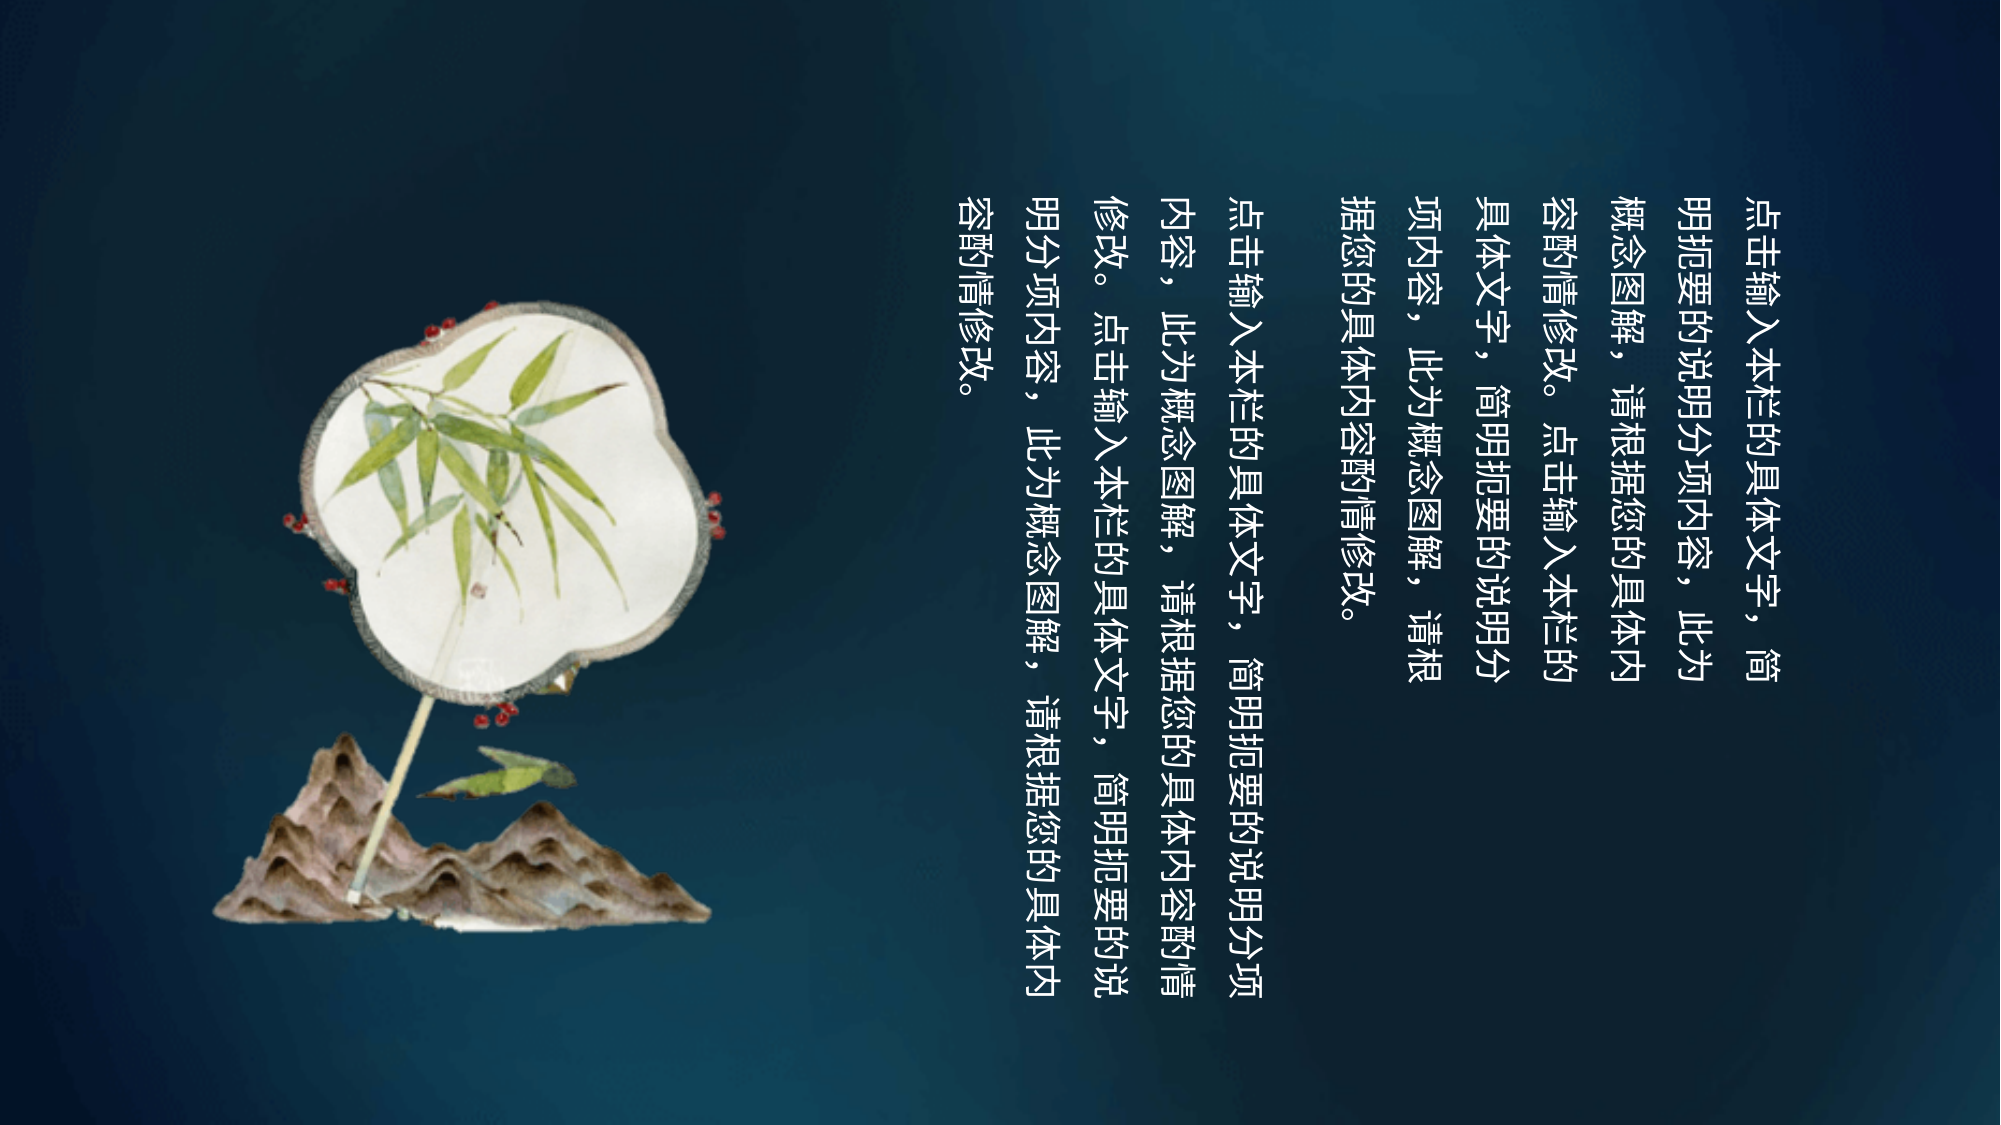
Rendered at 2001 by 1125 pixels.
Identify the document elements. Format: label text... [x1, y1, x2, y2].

text_box 点击输入本栏的具体文字，简明扼要的说明分项内容，此为概念图解，请根据您的具体内容酌情修改。点击输入本栏的具体文字，简明扼要的说明分项内容，此为概念图解，请根据您的具体内容酌情修改。 [1300, 180, 1817, 700]
picture [0, 0, 2000, 1125]
text_box 点击输入本栏的具体文字，简明扼要的说明分项内容，此为概念图解，请根据您的具体内容酌情修改。点击输入本栏的具体文字，简明扼要的说明分项内容，此为概念图解，请根据您的具体内容酌情修改。 [860, 180, 1300, 1016]
